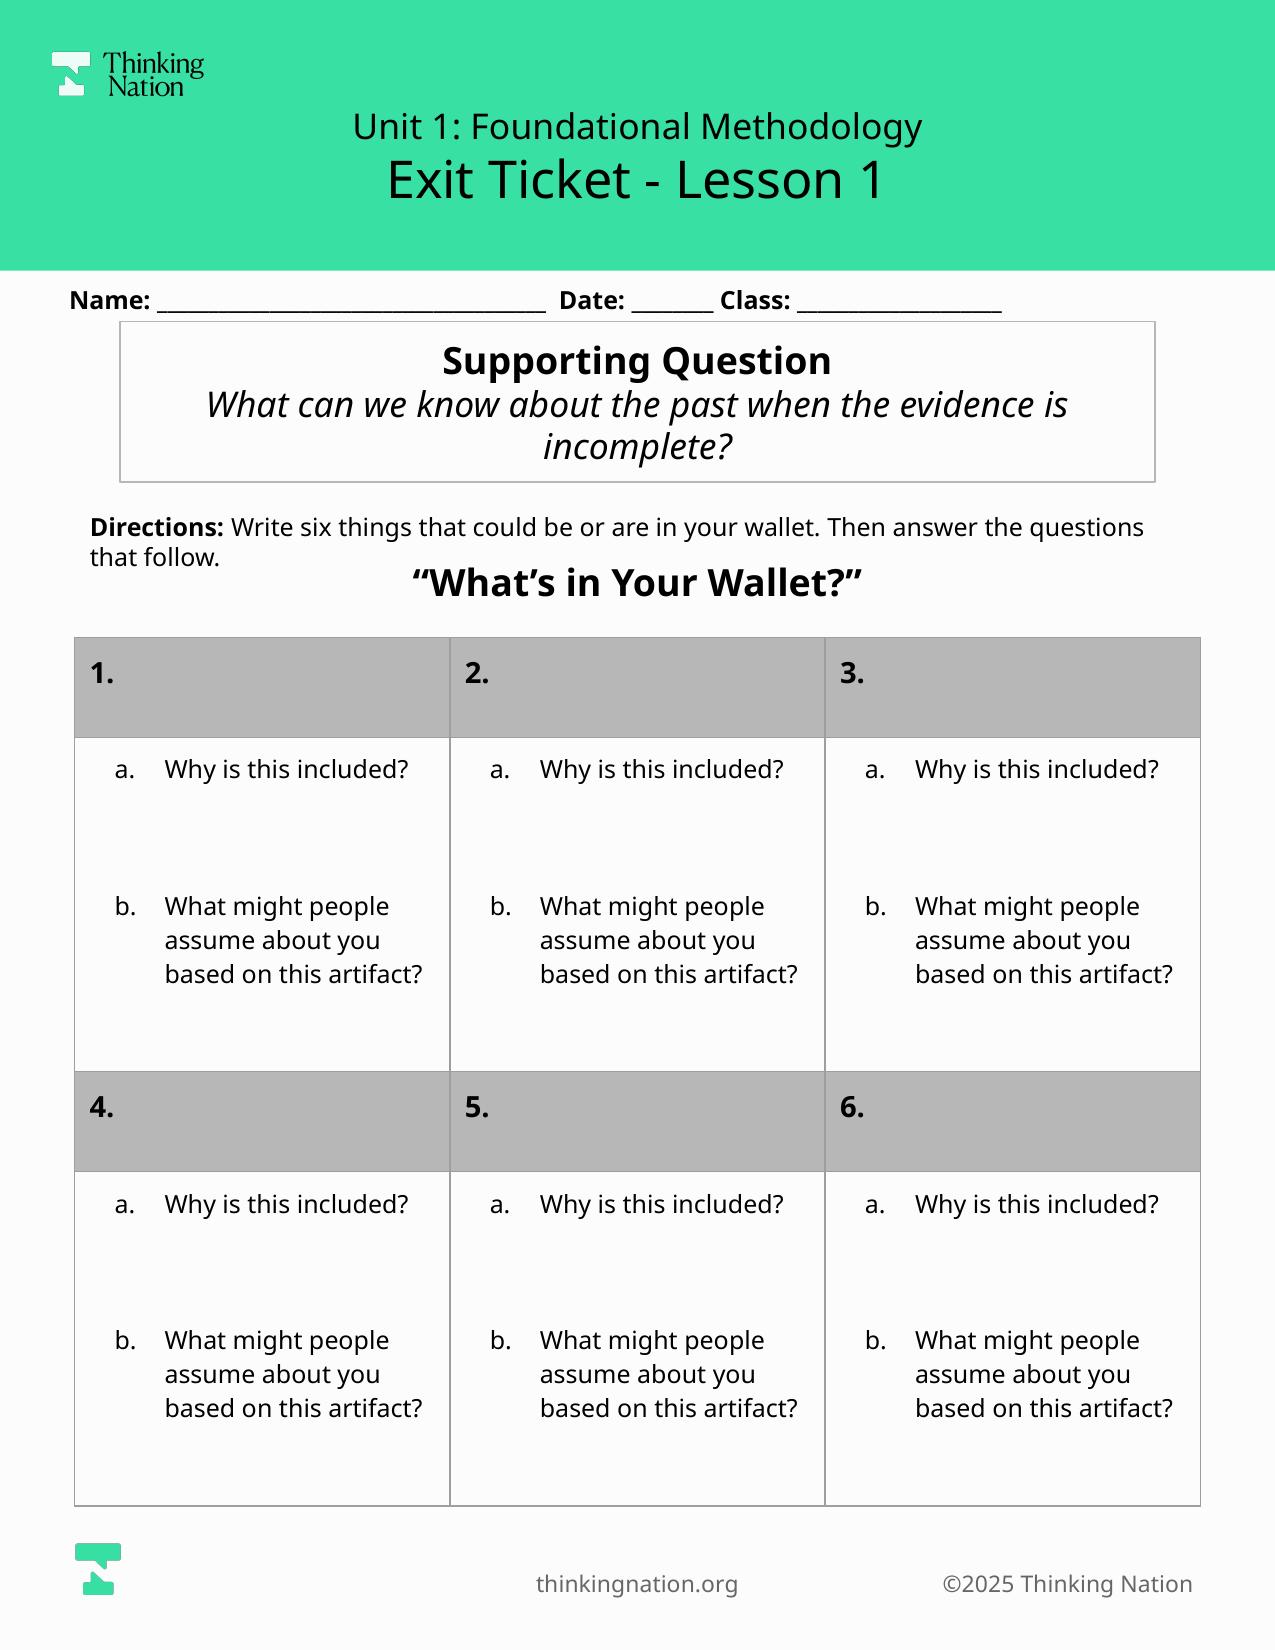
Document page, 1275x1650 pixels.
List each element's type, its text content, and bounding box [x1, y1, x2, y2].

table_cell Why is this included? What might people assume about you based on this artifact? [75, 1172, 449, 1505]
table_header 3. [826, 638, 1200, 737]
table_cell 5. [451, 1072, 824, 1171]
text_box ©2025 Thinking Nation [907, 1553, 1210, 1605]
text_box thinkingnation.org [486, 1553, 789, 1605]
table_cell Why is this included? What might people assume about you based on this artifact? [451, 1172, 824, 1505]
table_header 1. [75, 638, 449, 737]
picture [35, 37, 210, 110]
picture [62, 1533, 134, 1605]
table_cell Why is this included? What might people assume about you based on this artifact? [826, 738, 1200, 1071]
text_box Name: ______________________________________ Date: ________ Class: ____________________ [54, 270, 1221, 330]
text_box “What’s in Your Wallet?” [119, 539, 1156, 612]
table_cell Why is this included? What might people assume about you based on this artifact? [826, 1172, 1200, 1505]
table_cell Why is this included? What might people assume about you based on this artifact? [75, 738, 449, 1071]
table_cell 4. [75, 1072, 449, 1171]
table_cell 6. [826, 1072, 1200, 1171]
text_box Directions: Write six things that could be or are in your wallet. Then answer the questions that follow. [74, 496, 1201, 587]
text_box Supporting Question What can we know about the past when the evidence is incomplete? [119, 330, 1156, 482]
table_cell Why is this included? What might people assume about you based on this artifact? [451, 738, 824, 1071]
text_box Unit 1: Foundational Methodology Exit Ticket - Lesson 1 [0, 0, 1275, 271]
table_header 2. [451, 638, 824, 737]
